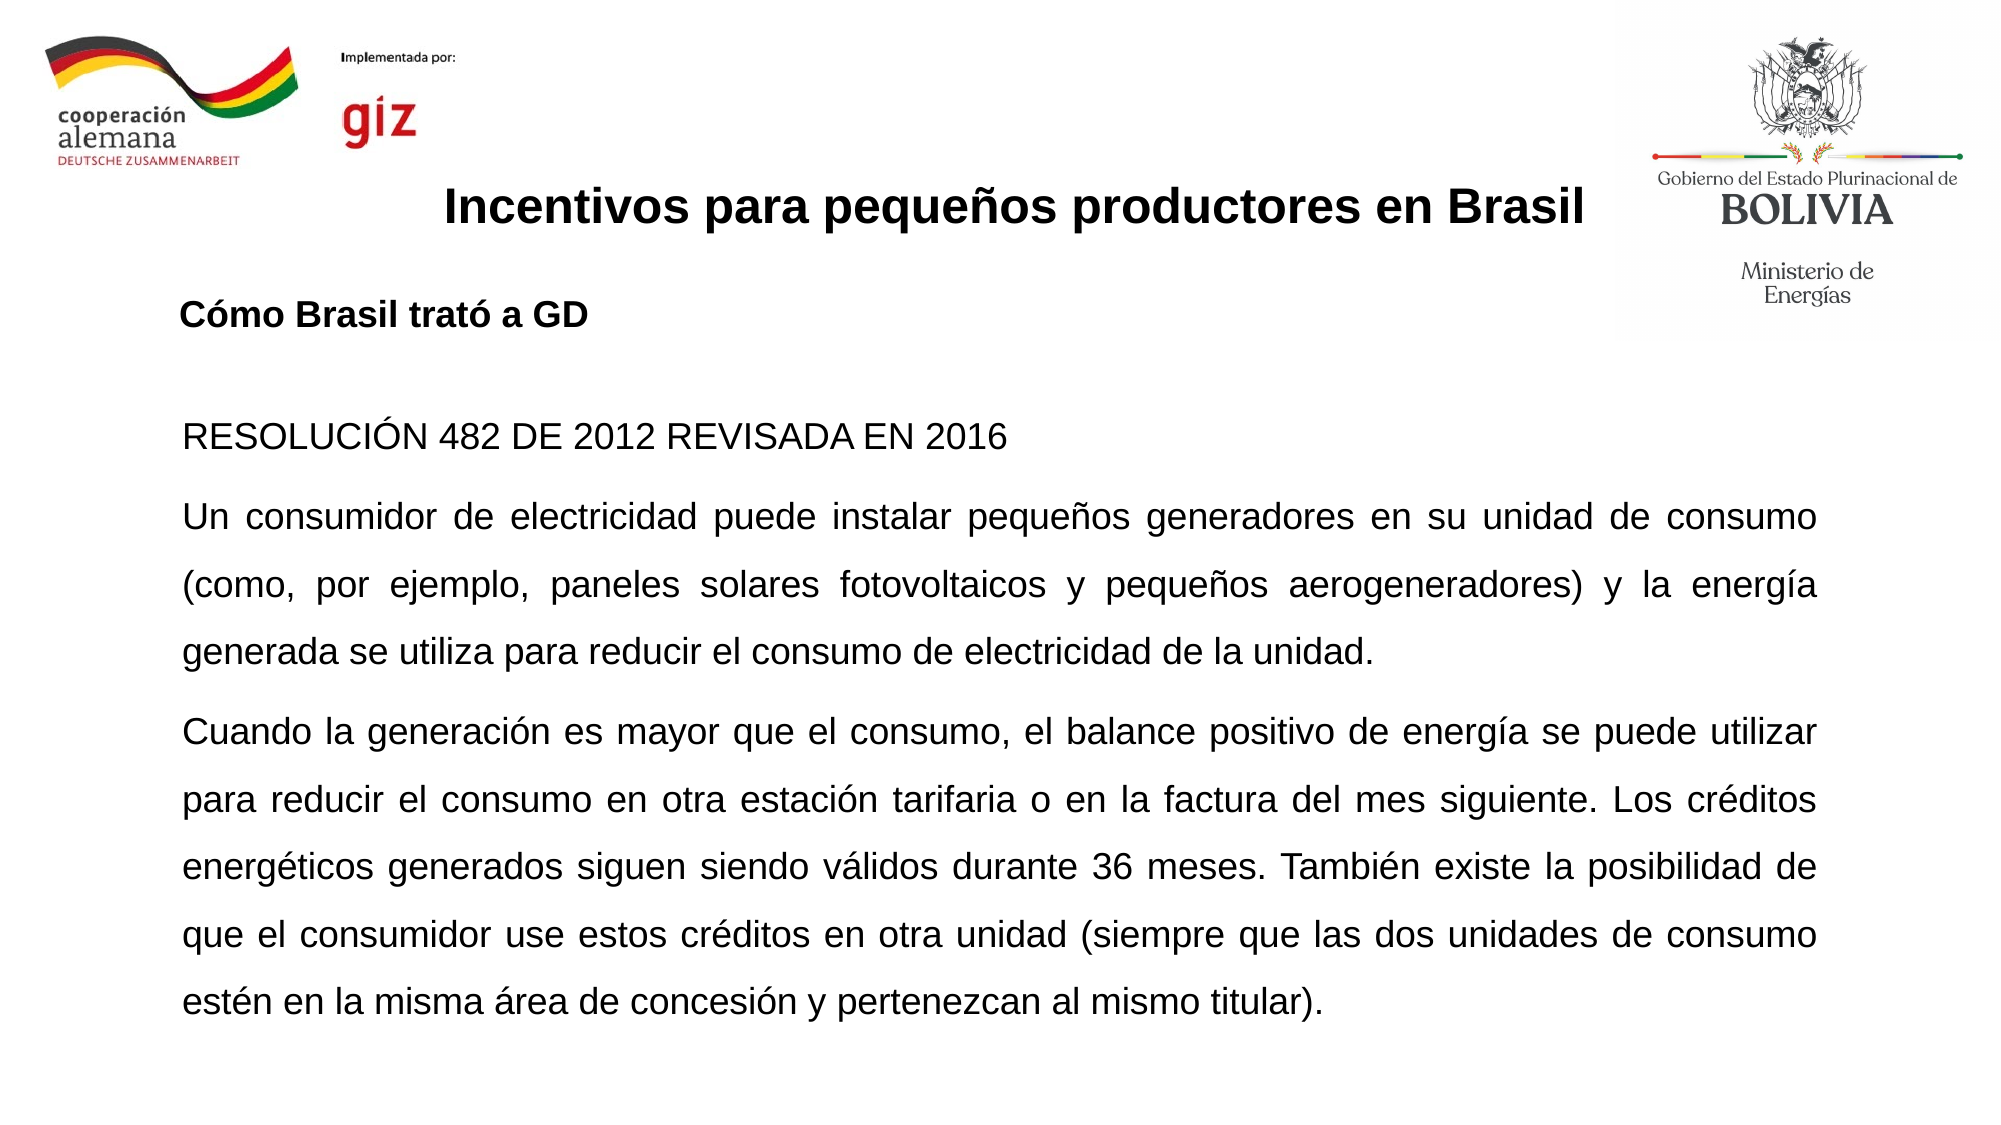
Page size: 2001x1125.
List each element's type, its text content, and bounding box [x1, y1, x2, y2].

text_box Cómo Brasil trató a GD [134, 286, 1328, 344]
text_box RESOLUCIÓN 482 DE 2012 REVISADA EN 2016 Un consumidor de electricidad puede instalar pequeños generadores en su unidad de consumo (como, por ejemplo, paneles solares fotovoltaicos y pequeños aerogeneradores) y la energía generada se utiliza para reducir el consumo de electricidad de la unidad. Cuando la generación es mayor que el consumo, el balance positivo de energía se puede utilizar para reducir el consumo en otra estación tarifaria o en la factura del mes siguiente. Los créditos energéticos generados siguen siendo válidos durante 36 meses. También existe la posibilidad de que el consumidor use estos créditos en otra unidad (siempre que las dos unidades de consumo estén en la misma área de concesión y pertenezcan al mismo titular). [167, 382, 1833, 1080]
picture [1615, 0, 2000, 341]
picture [16, 0, 483, 199]
text_box Incentivos para pequeños productores en Brasil [0, 170, 1615, 242]
